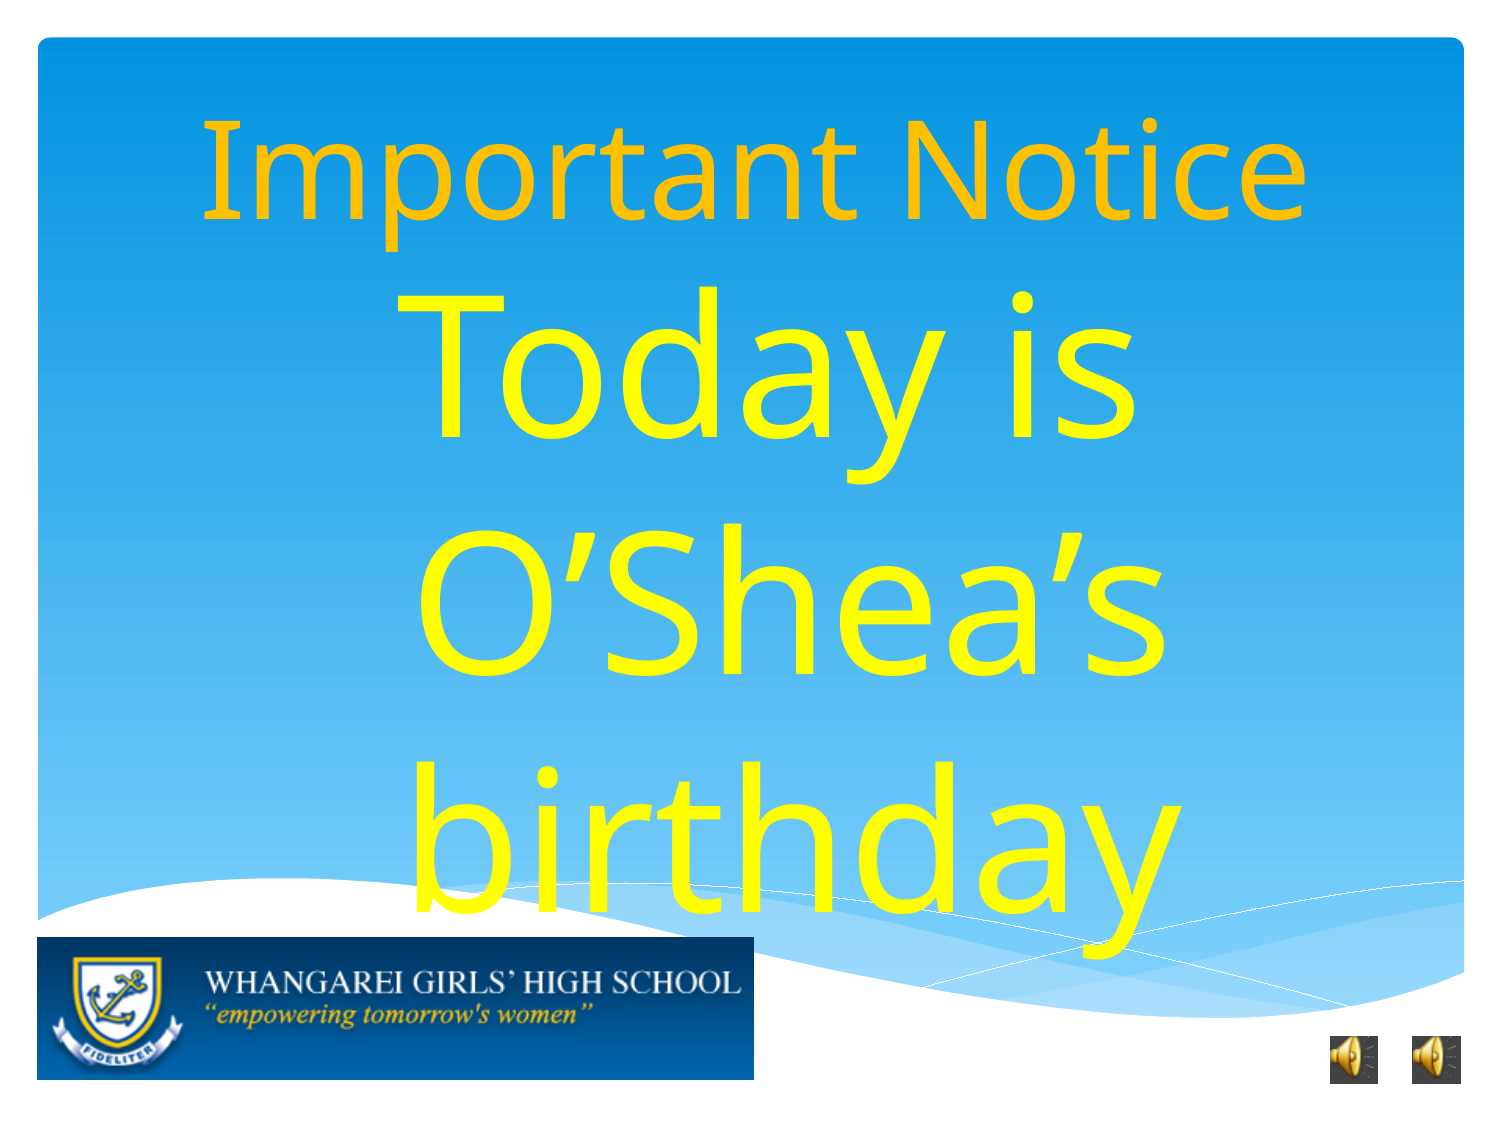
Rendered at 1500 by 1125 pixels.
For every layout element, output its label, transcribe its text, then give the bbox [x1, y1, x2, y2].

picture [1328, 1034, 1380, 1086]
text_box Important Notice [149, 37, 1362, 255]
picture [37, 937, 754, 1080]
text_box Today is O’Shea’s birthday [149, 231, 1391, 963]
picture [1411, 1034, 1462, 1086]
